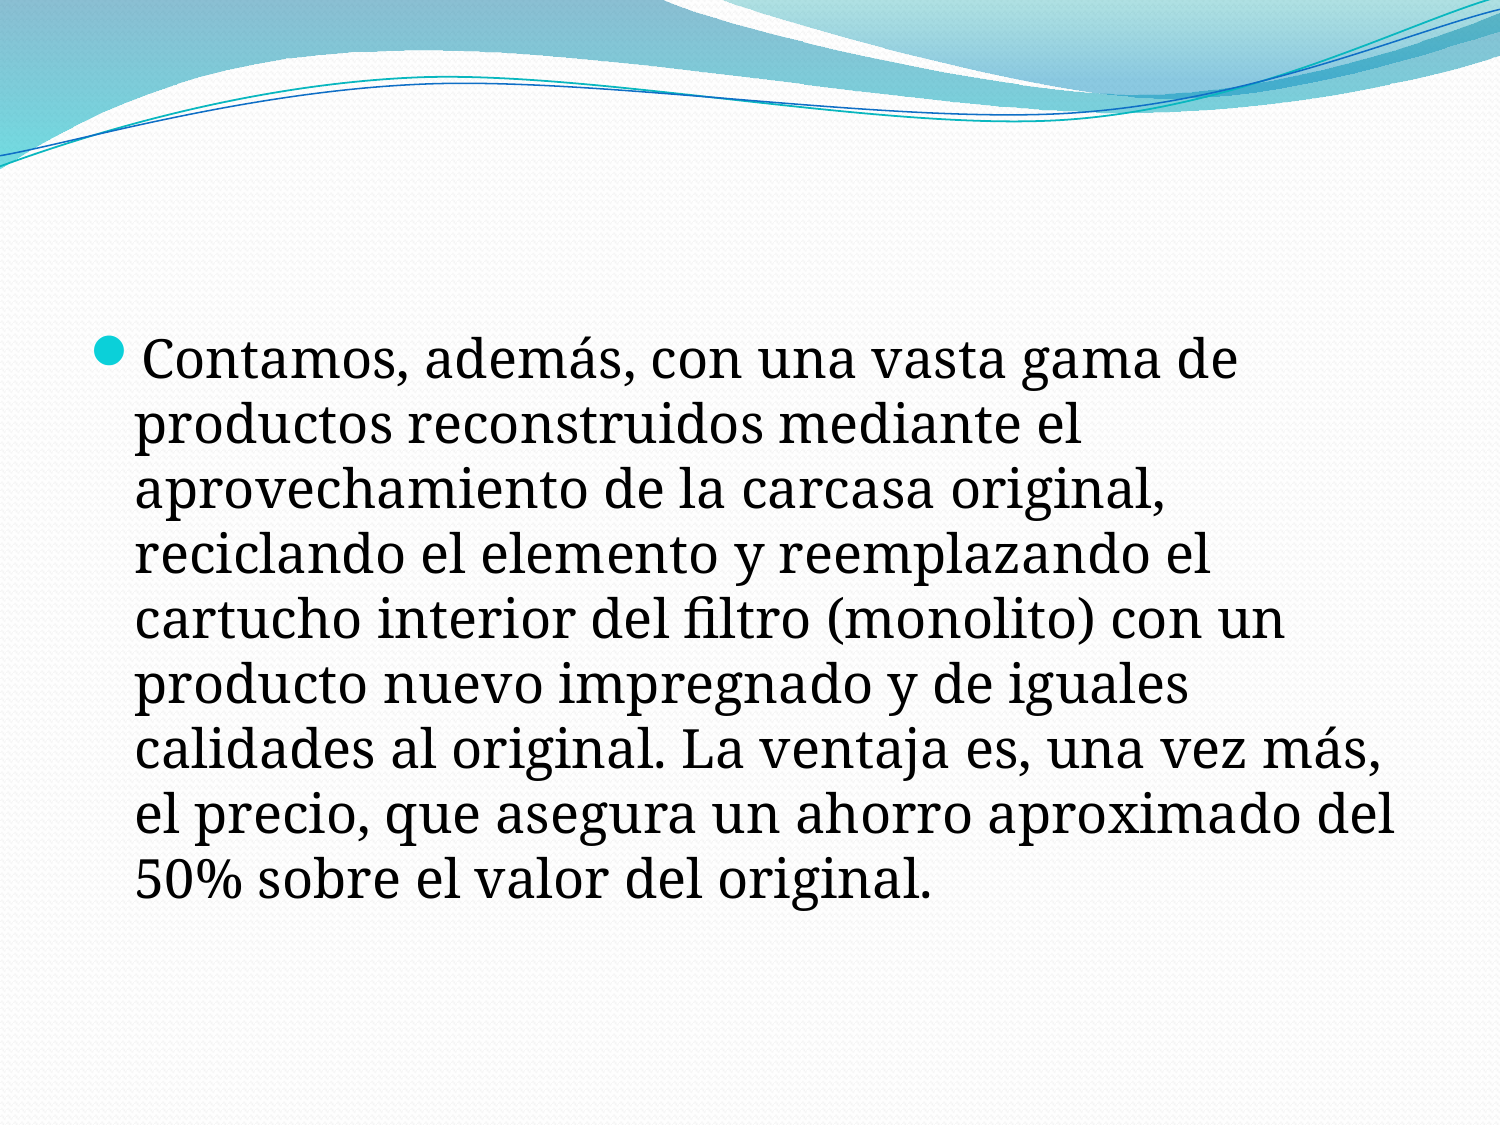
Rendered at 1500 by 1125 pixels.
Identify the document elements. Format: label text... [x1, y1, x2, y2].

list Contamos, además, con una vasta gama de productos reconstruidos mediante el aprovechamiento de la carcasa original, reciclando el elemento y reemplazando el cartucho interior del filtro (monolito) con un producto nuevo impregnado y de iguales calidades al original. La ventaja es, una vez más, el precio, que asegura un ahorro aproximado del 50% sobre el valor del original. [75, 317, 1425, 1038]
